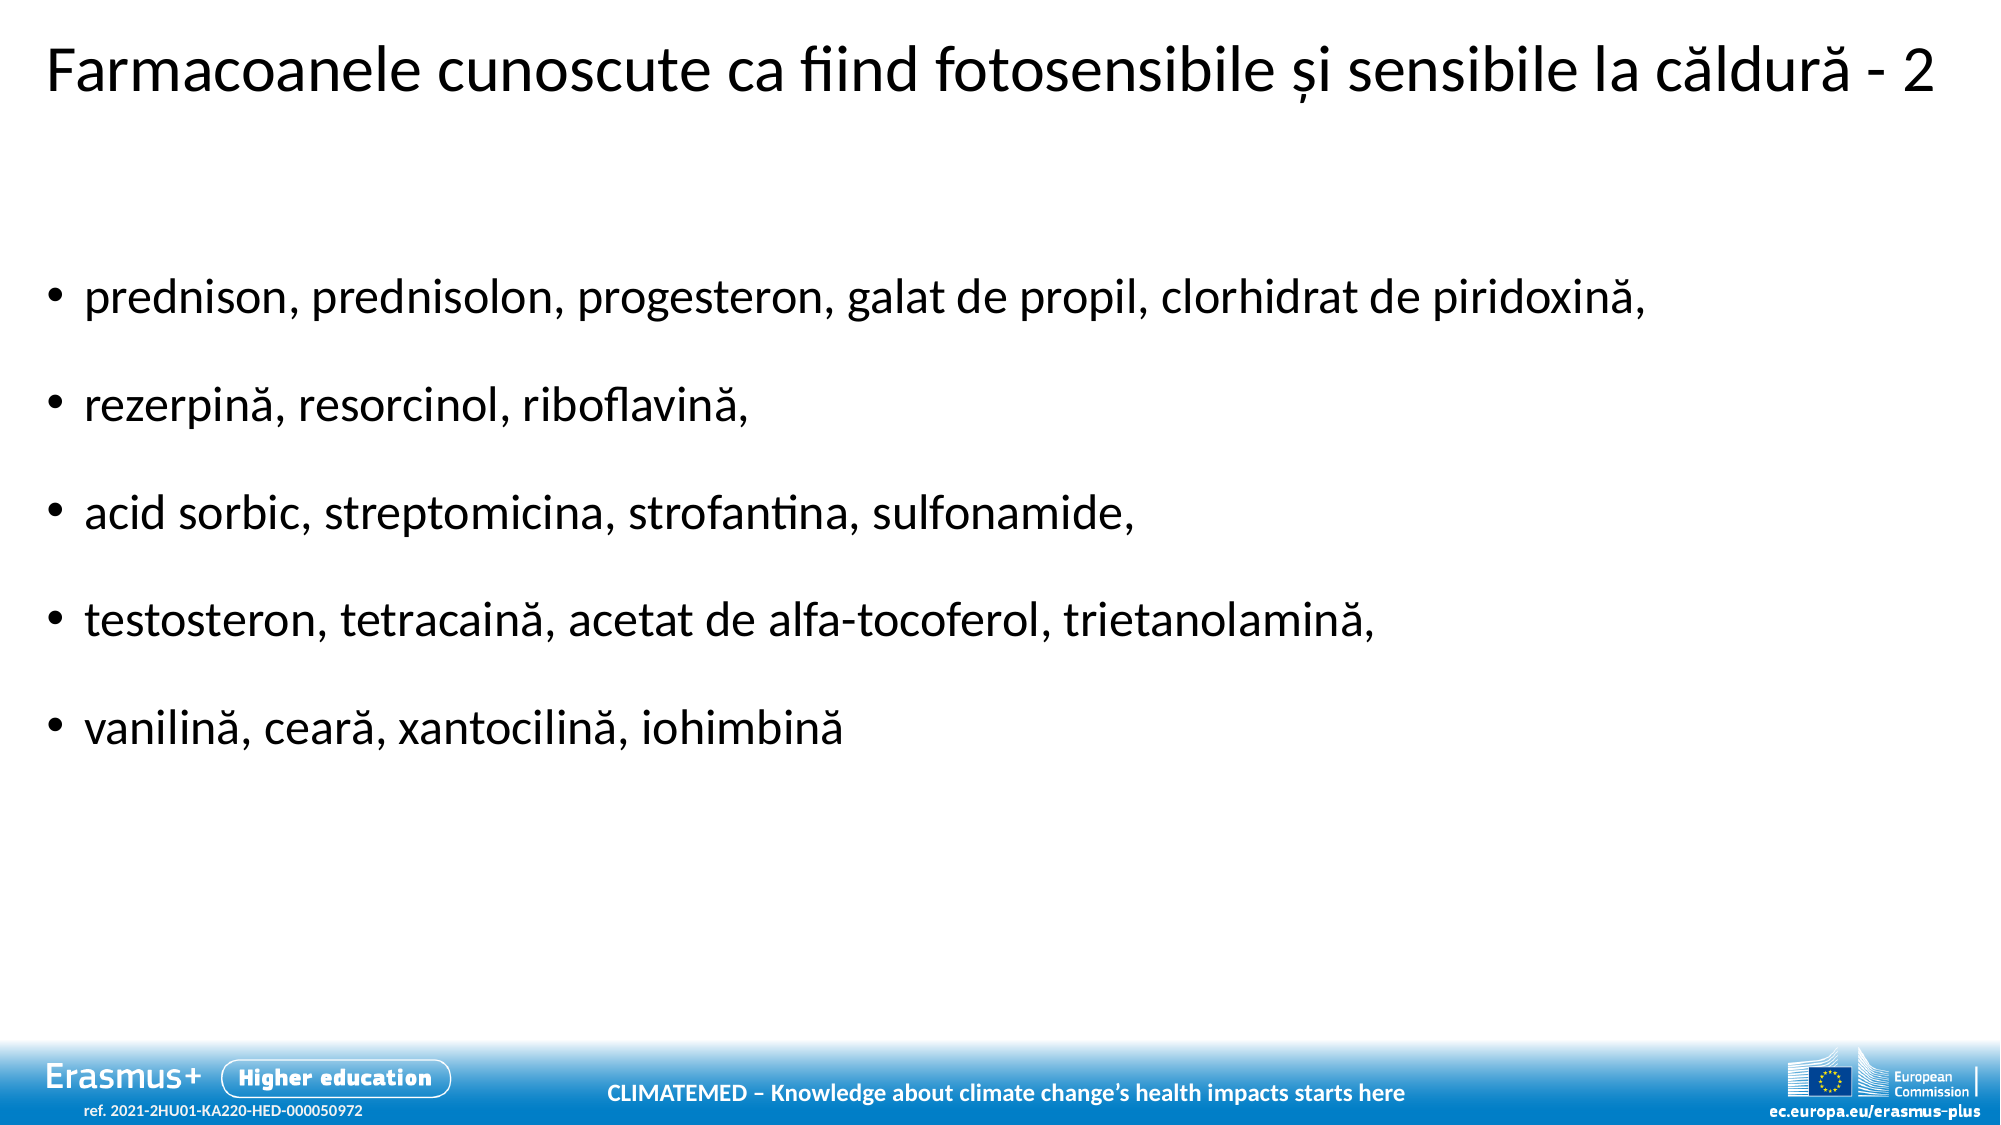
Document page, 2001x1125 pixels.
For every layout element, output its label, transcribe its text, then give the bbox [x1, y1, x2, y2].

list prednison, prednisolon, progesteron, galat de propil, clorhidrat de piridoxină, rezerpină, resorcinol, riboflavină, acid sorbic, streptomicina, strofantina, sulfonamide, testosteron, tetracaină, acetat de alfa-tocoferol, trietanolamină, vanilină, ceară, xantocilină, iohimbină [31, 250, 1984, 1035]
picture [0, 899, 2000, 1125]
title Farmacoanele cunoscute ca fiind fotosensibile și sensibile la căldură - 2 [31, 25, 1984, 116]
